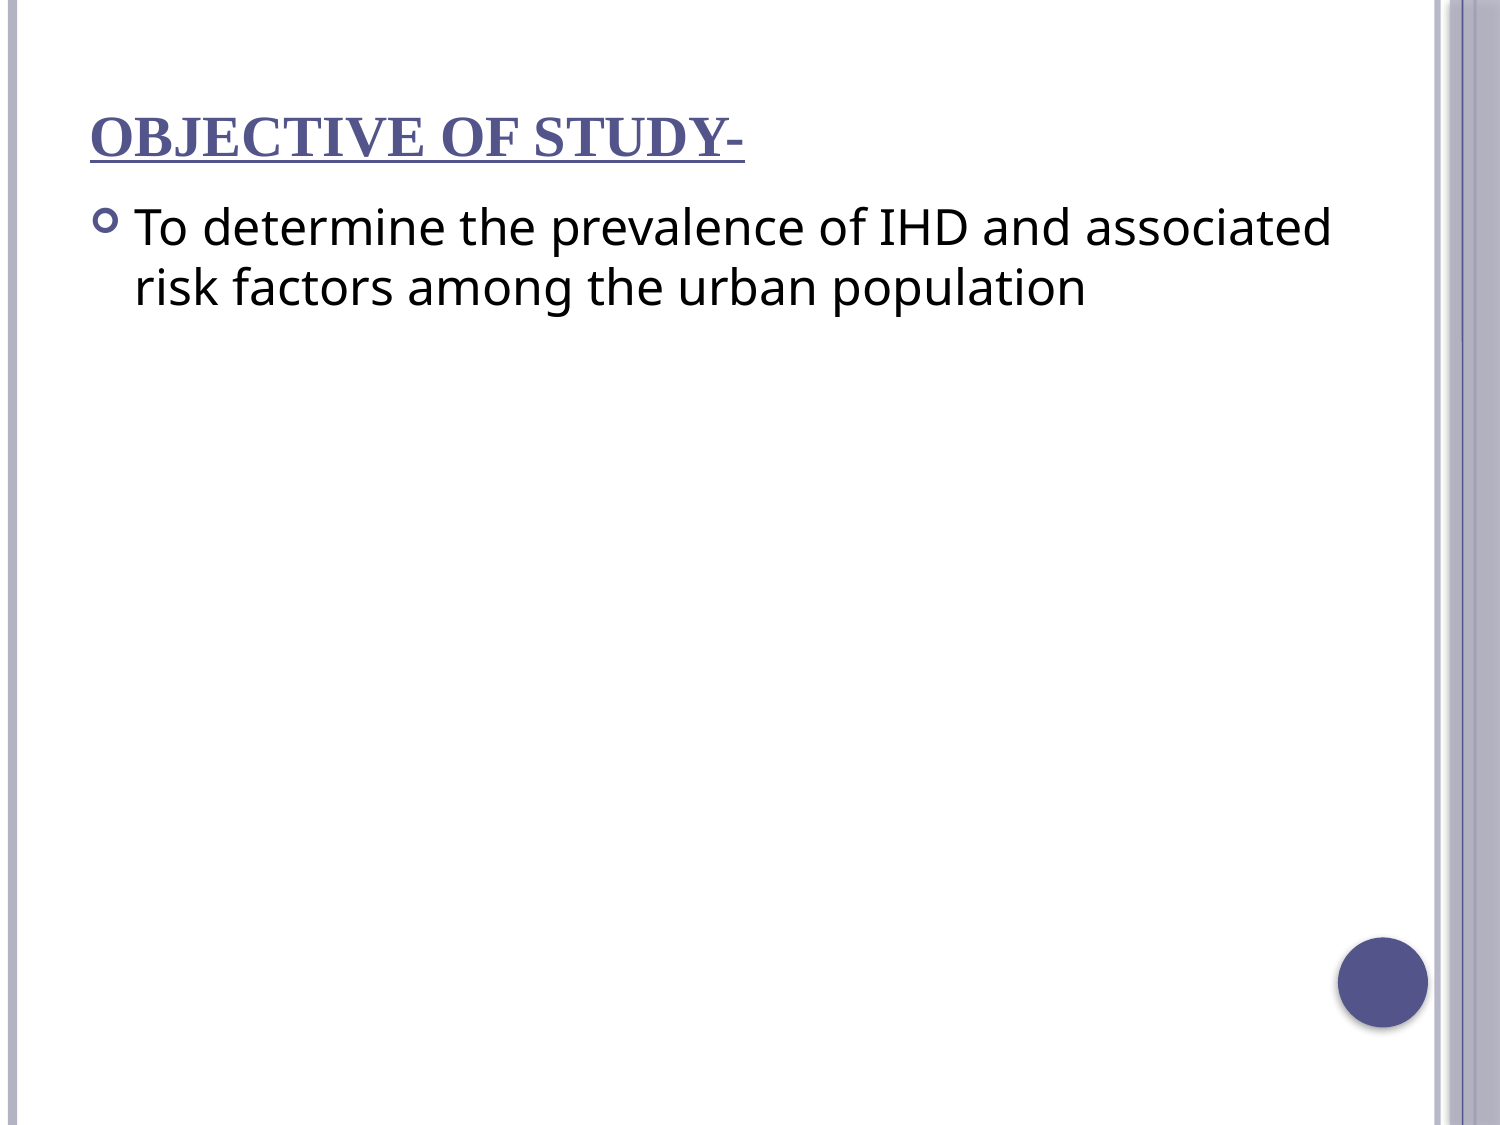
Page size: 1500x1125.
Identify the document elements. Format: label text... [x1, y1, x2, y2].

title Objective Of Study- [75, 45, 1300, 176]
list To determine the prevalence of IHD and associated risk factors among the urban population [75, 187, 1418, 1062]
